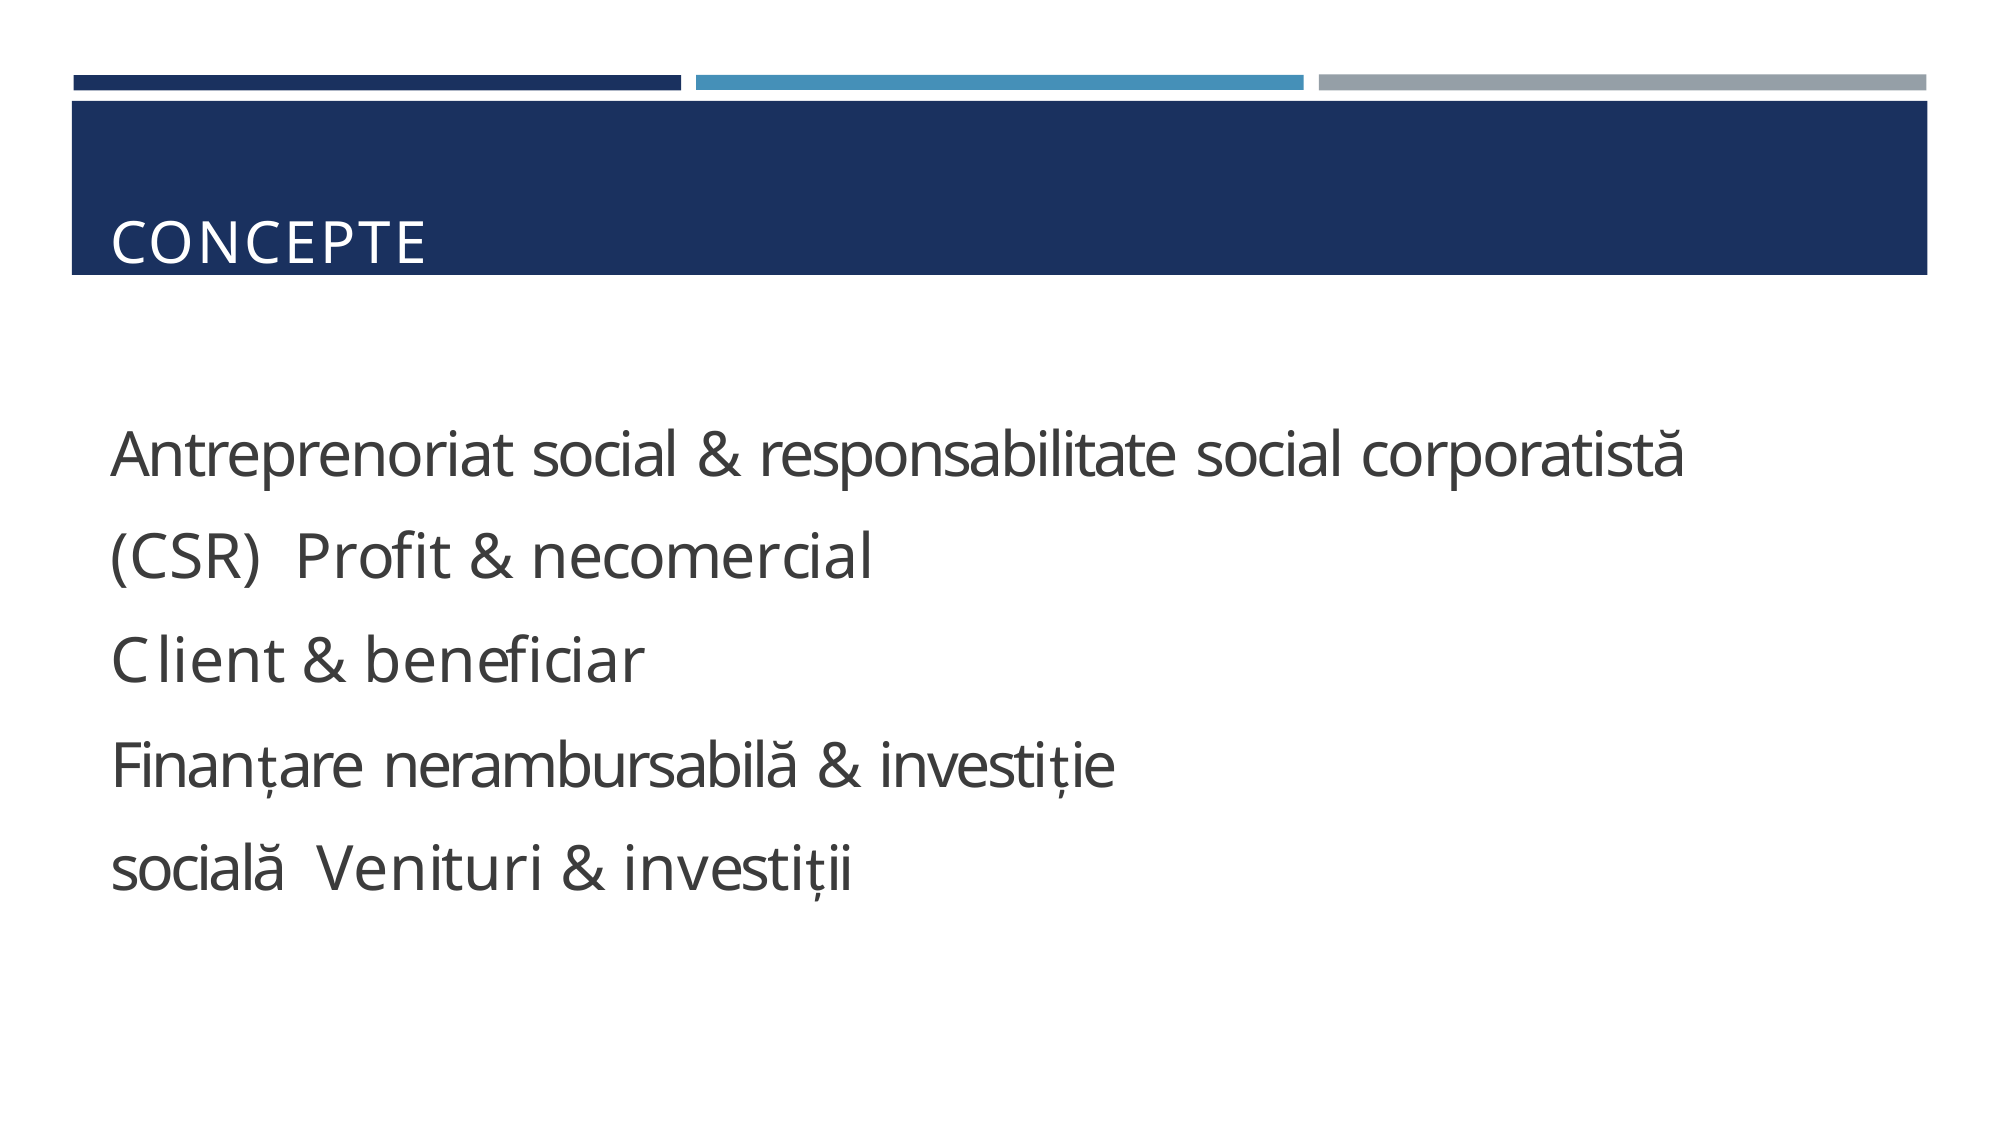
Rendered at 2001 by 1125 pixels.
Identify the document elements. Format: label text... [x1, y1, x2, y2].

title Antreprenoriat social & responsabilitate social corporatistă (CSR) Profit & necomercial [108, 384, 1776, 591]
text_box Client & beneficiar Finanțare nerambursabilă & investiție socială Venituri & investiții [108, 591, 1228, 903]
text_box CONCEPTE [71, 100, 1928, 275]
